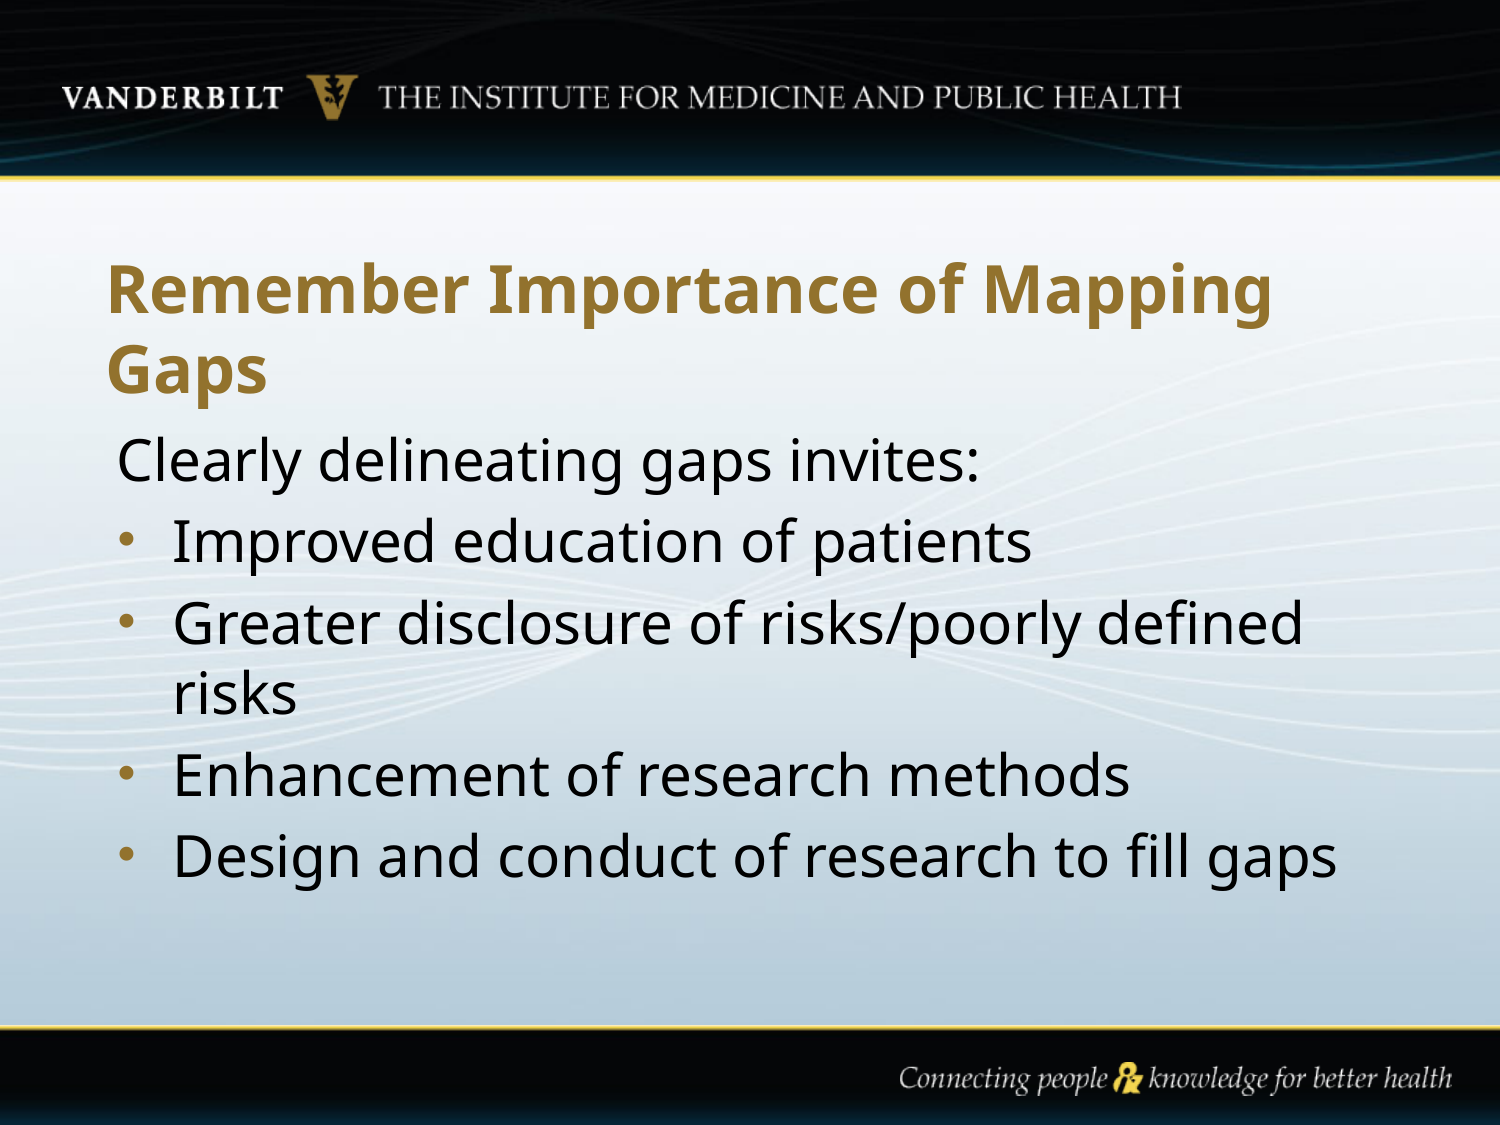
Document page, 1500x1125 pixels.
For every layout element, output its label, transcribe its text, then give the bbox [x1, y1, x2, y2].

picture [0, 0, 1500, 1125]
title Remember Importance of Mapping Gaps [90, 251, 1428, 402]
list Clearly delineating gaps invites: Improved education of patients Greater disclosure of risks/poorly defined risks Enhancement of research methods Design and conduct of research to fill gaps [101, 415, 1444, 966]
